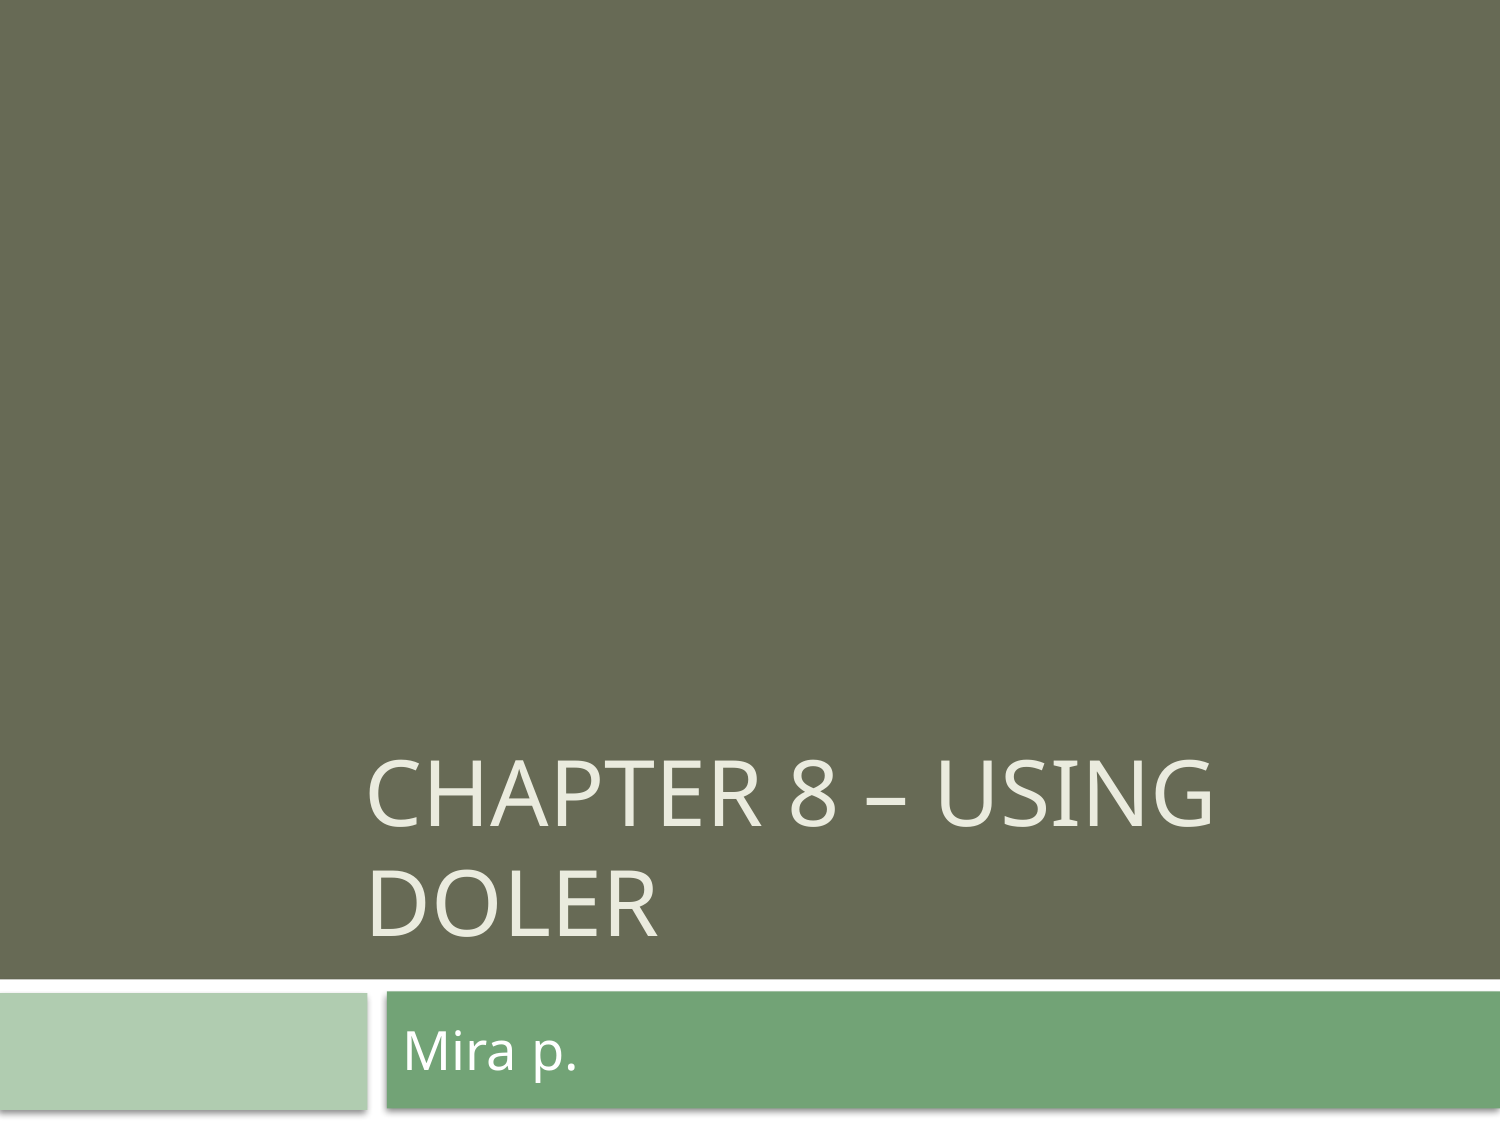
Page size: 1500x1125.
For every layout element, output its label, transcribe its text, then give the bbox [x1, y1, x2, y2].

title Chapter 8 – Using Doler [350, 662, 1450, 963]
subtitle Mira p. [387, 992, 1488, 1105]
